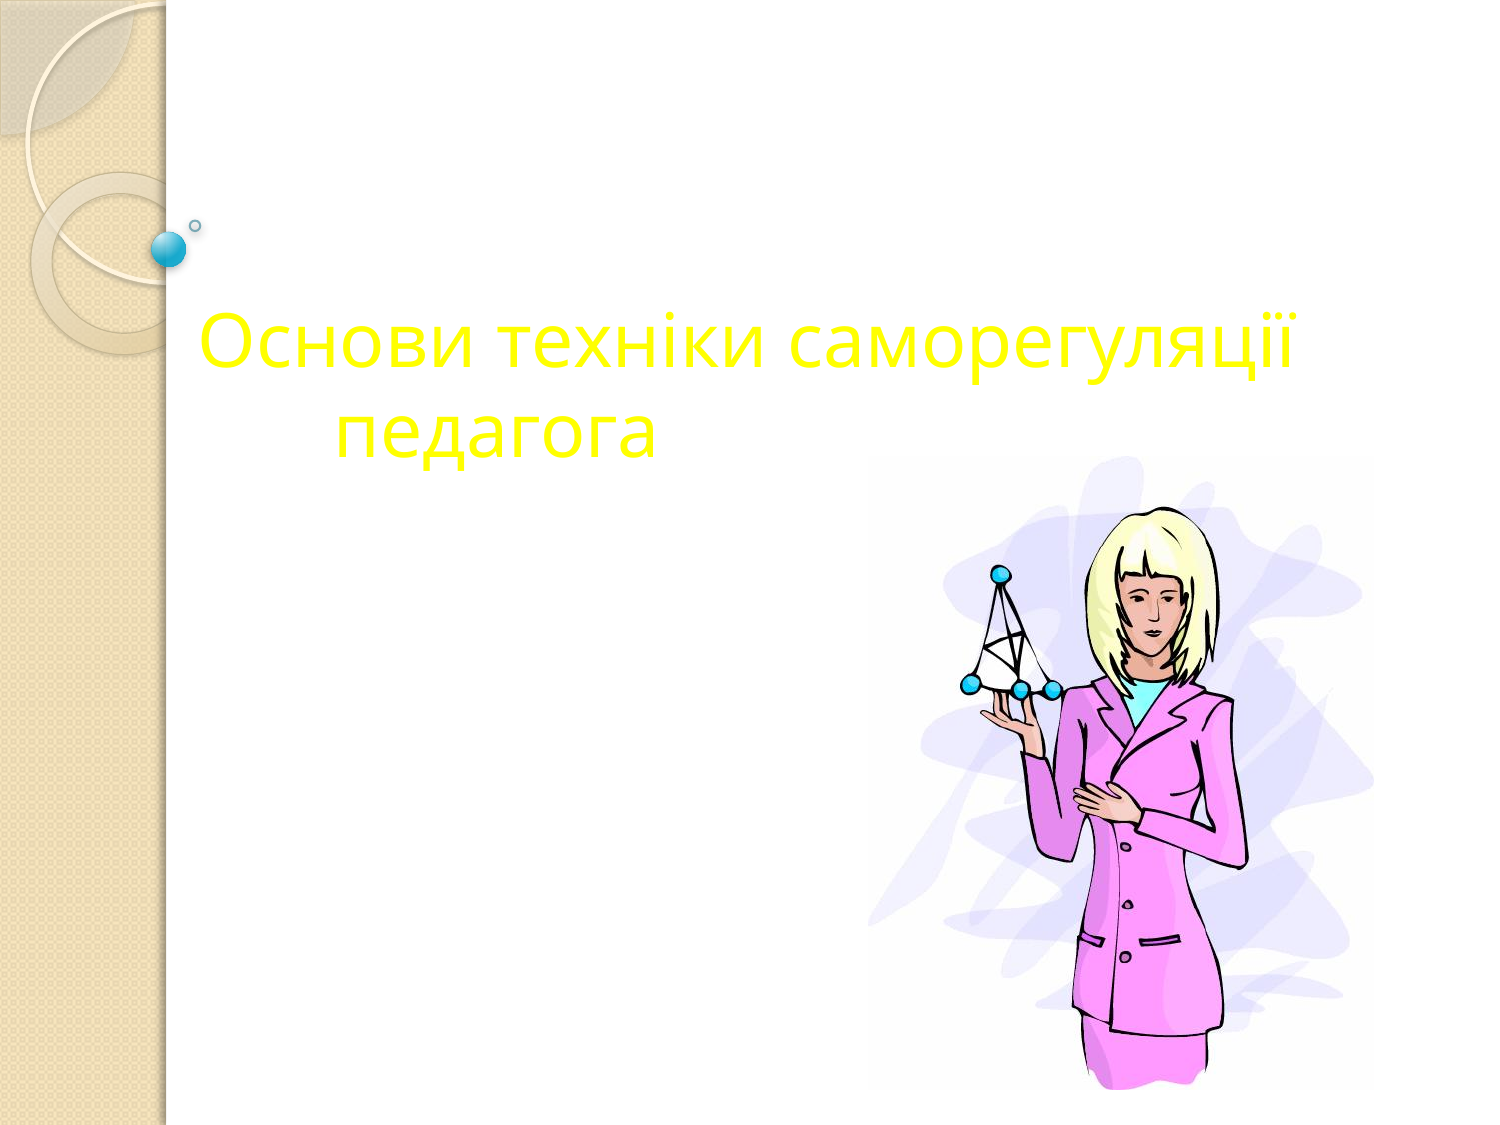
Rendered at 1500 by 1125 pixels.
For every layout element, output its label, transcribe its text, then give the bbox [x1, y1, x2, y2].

picture [867, 455, 1375, 1090]
title Основи техніки саморегуляції педагога [183, 0, 1500, 480]
